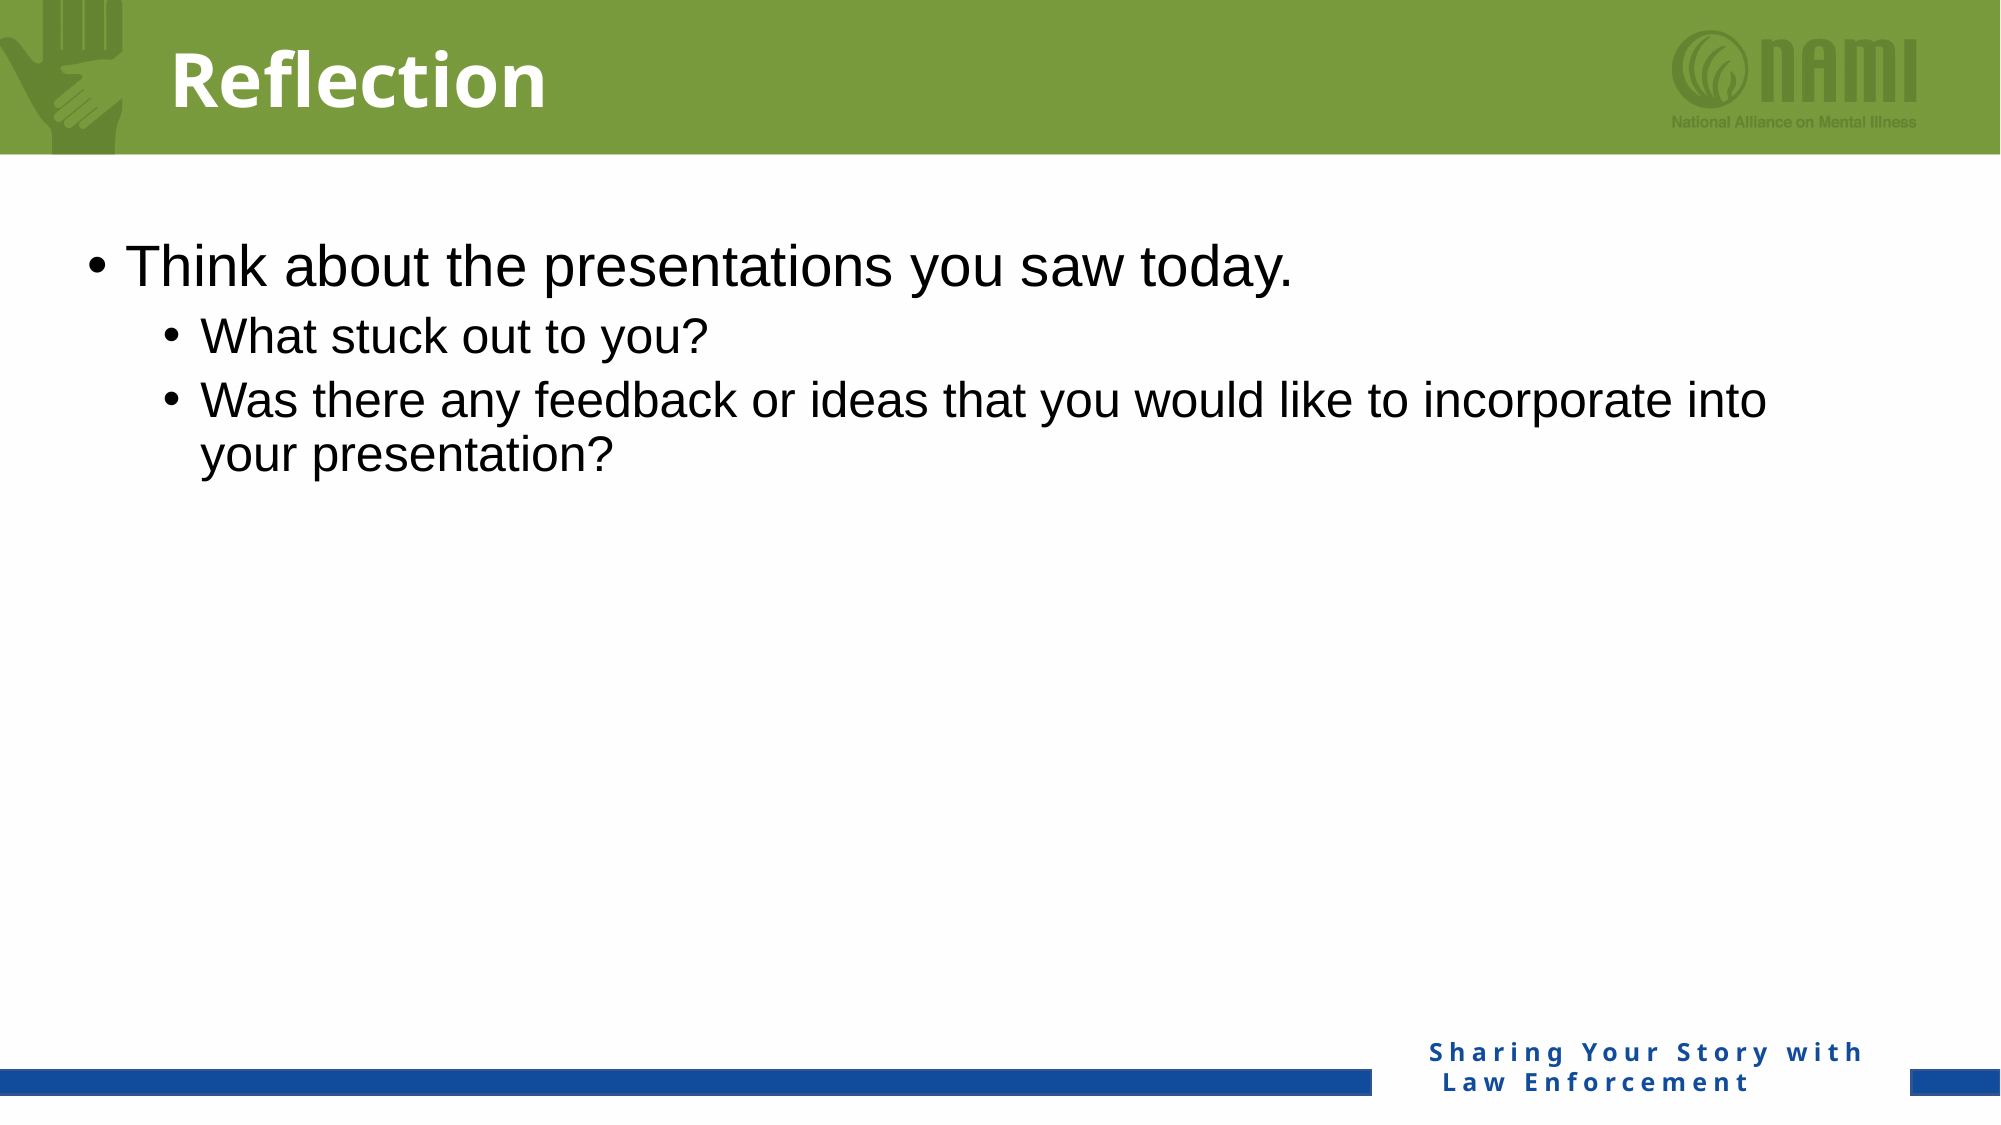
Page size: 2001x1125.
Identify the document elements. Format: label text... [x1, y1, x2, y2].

footer Sharing Your Story with Law Enforcement [1391, 1036, 1913, 1097]
picture [0, 0, 2001, 1125]
title Reflection [154, 6, 1863, 161]
list Think about the presentations you saw today. What stuck out to you? Was there any feedback or ideas that you would like to incorporate into your presentation? [72, 229, 1863, 1053]
